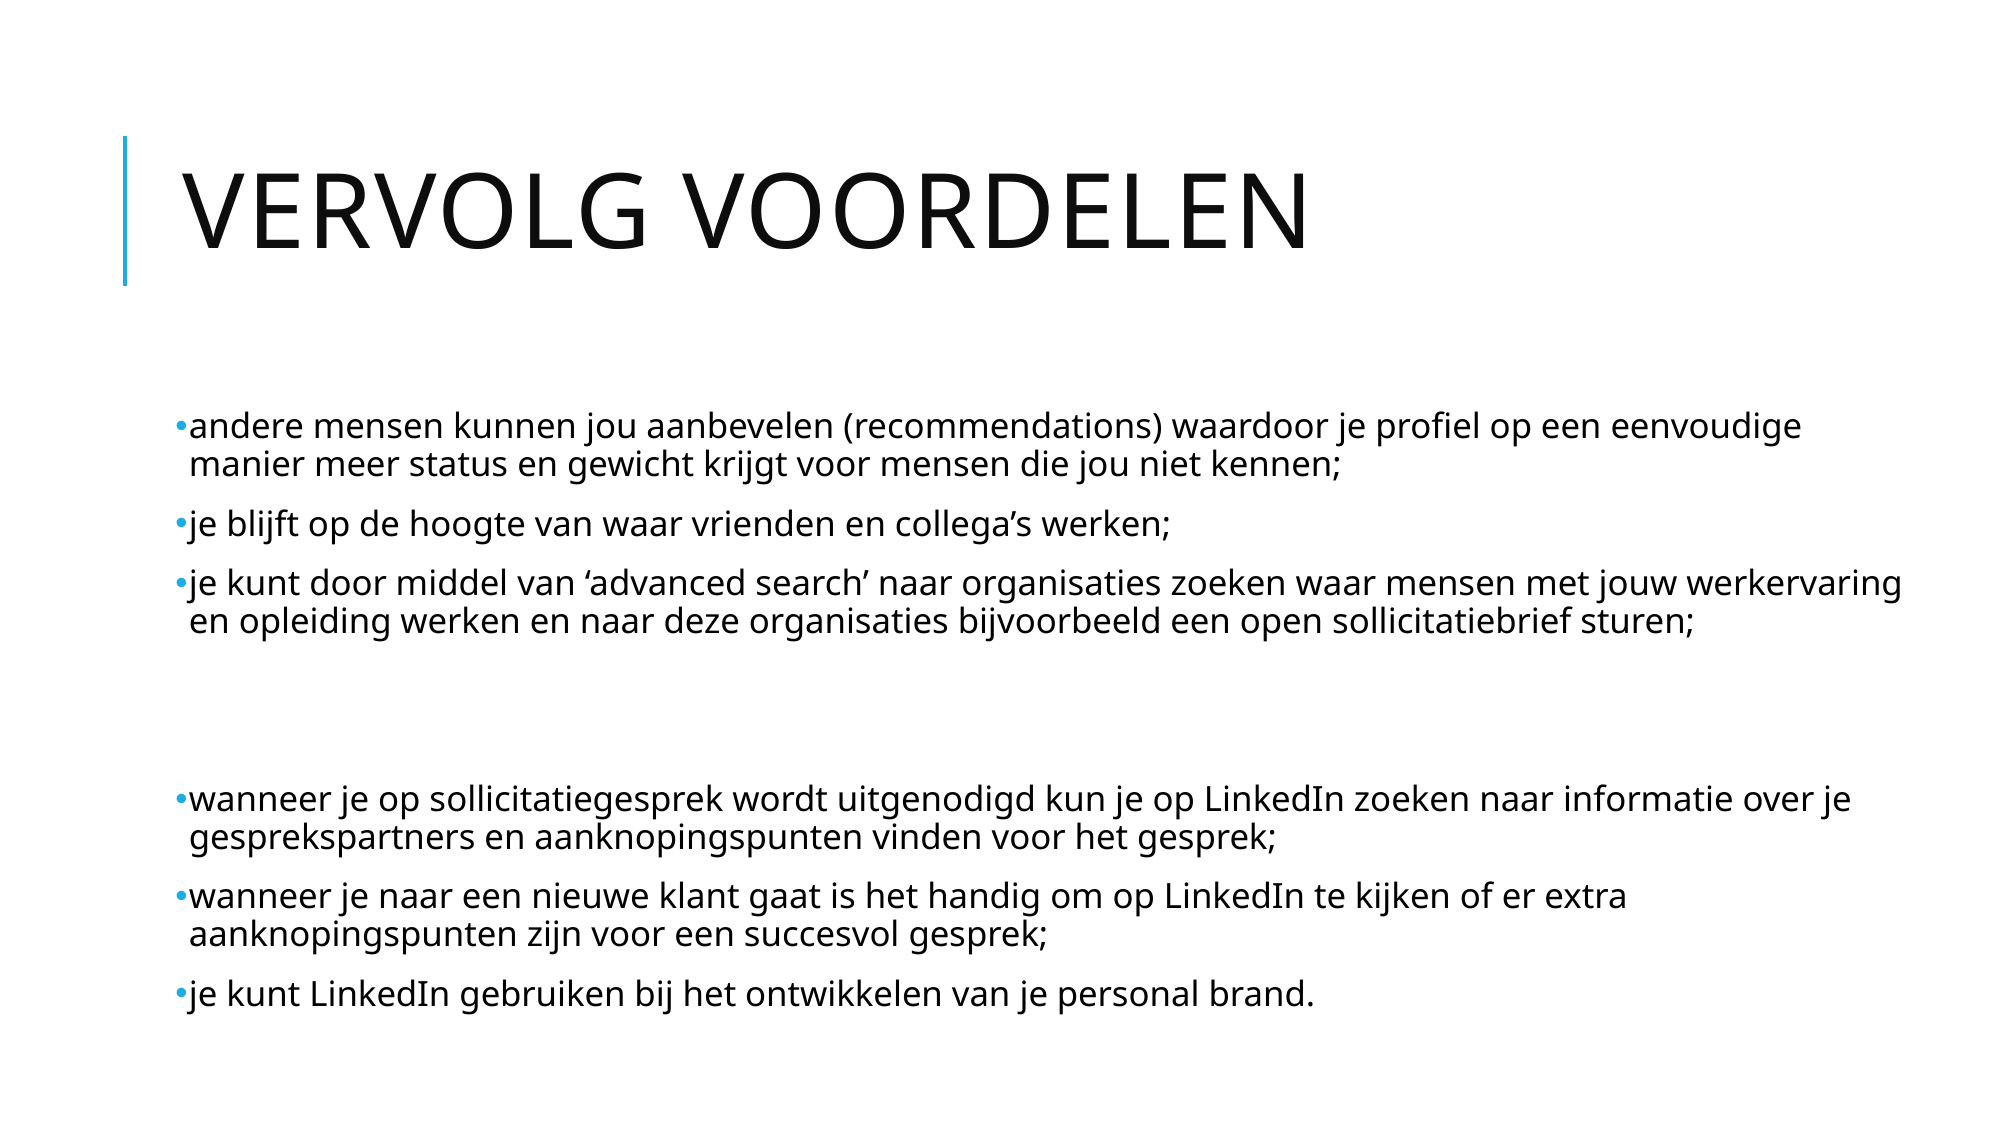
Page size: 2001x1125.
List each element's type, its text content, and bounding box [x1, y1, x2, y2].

list andere mensen kunnen jou aanbevelen (recommendations) waardoor je profiel op een eenvoudige manier meer status en gewicht krijgt voor mensen die jou niet kennen; je blijft op de hoogte van waar vrienden en collega’s werken; je kunt door middel van ‘advanced search’ naar organisaties zoeken waar mensen met jouw werkervaring en opleiding werken en naar deze organisaties bijvoorbeeld een open sollicitatiebrief sturen; wanneer je op sollicitatiegesprek wordt uitgenodigd kun je op LinkedIn zoeken naar informatie over je gesprekspartners en aanknopingspunten vinden voor het gesprek; wanneer je naar een nieuwe klant gaat is het handig om op LinkedIn te kijken of er extra aanknopingspunten zijn voor een succesvol gesprek; je kunt LinkedIn gebruiken bij het ontwikkelen van je personal brand. [168, 278, 1915, 1035]
title Vervolg voordelen [168, 96, 1763, 278]
